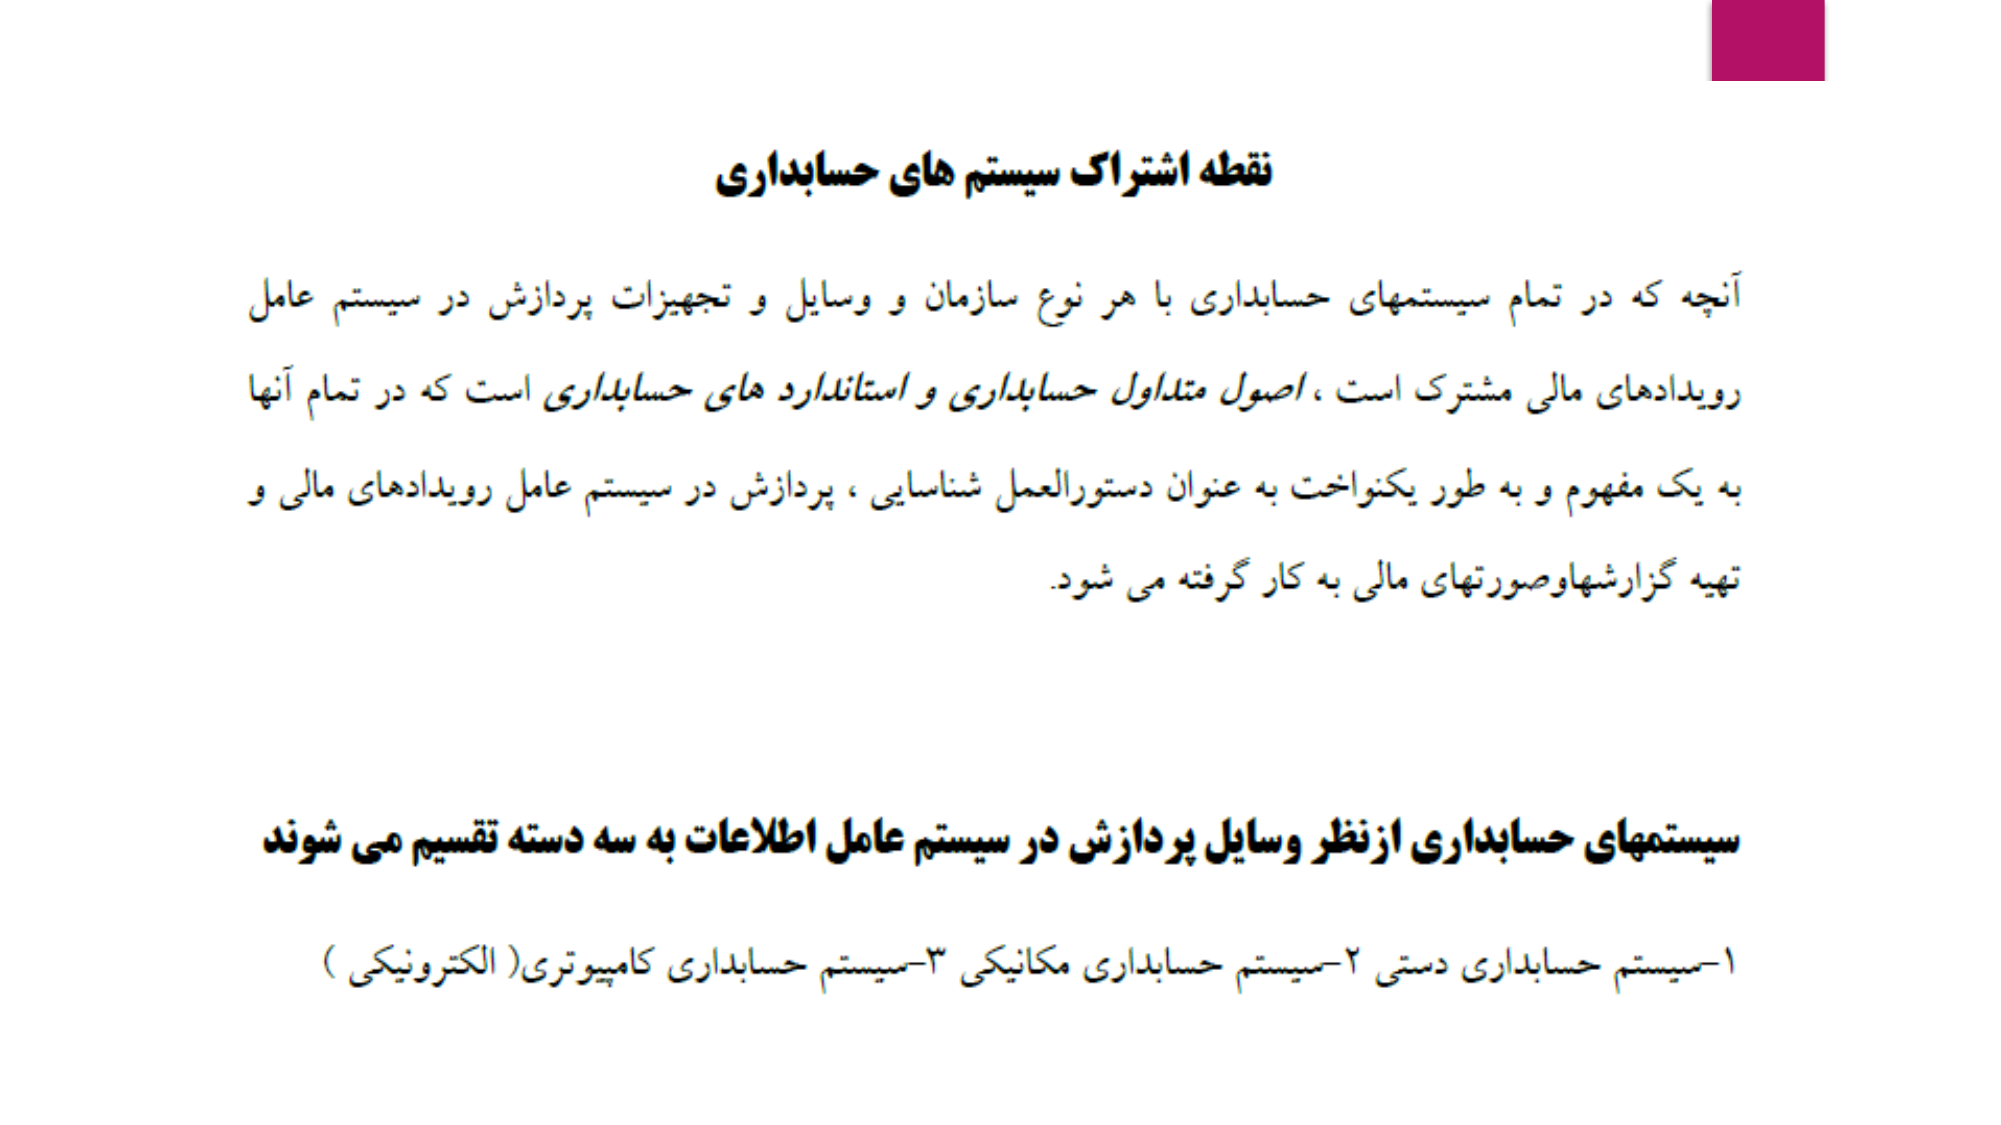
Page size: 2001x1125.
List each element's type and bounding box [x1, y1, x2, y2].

picture [157, 81, 1843, 1053]
